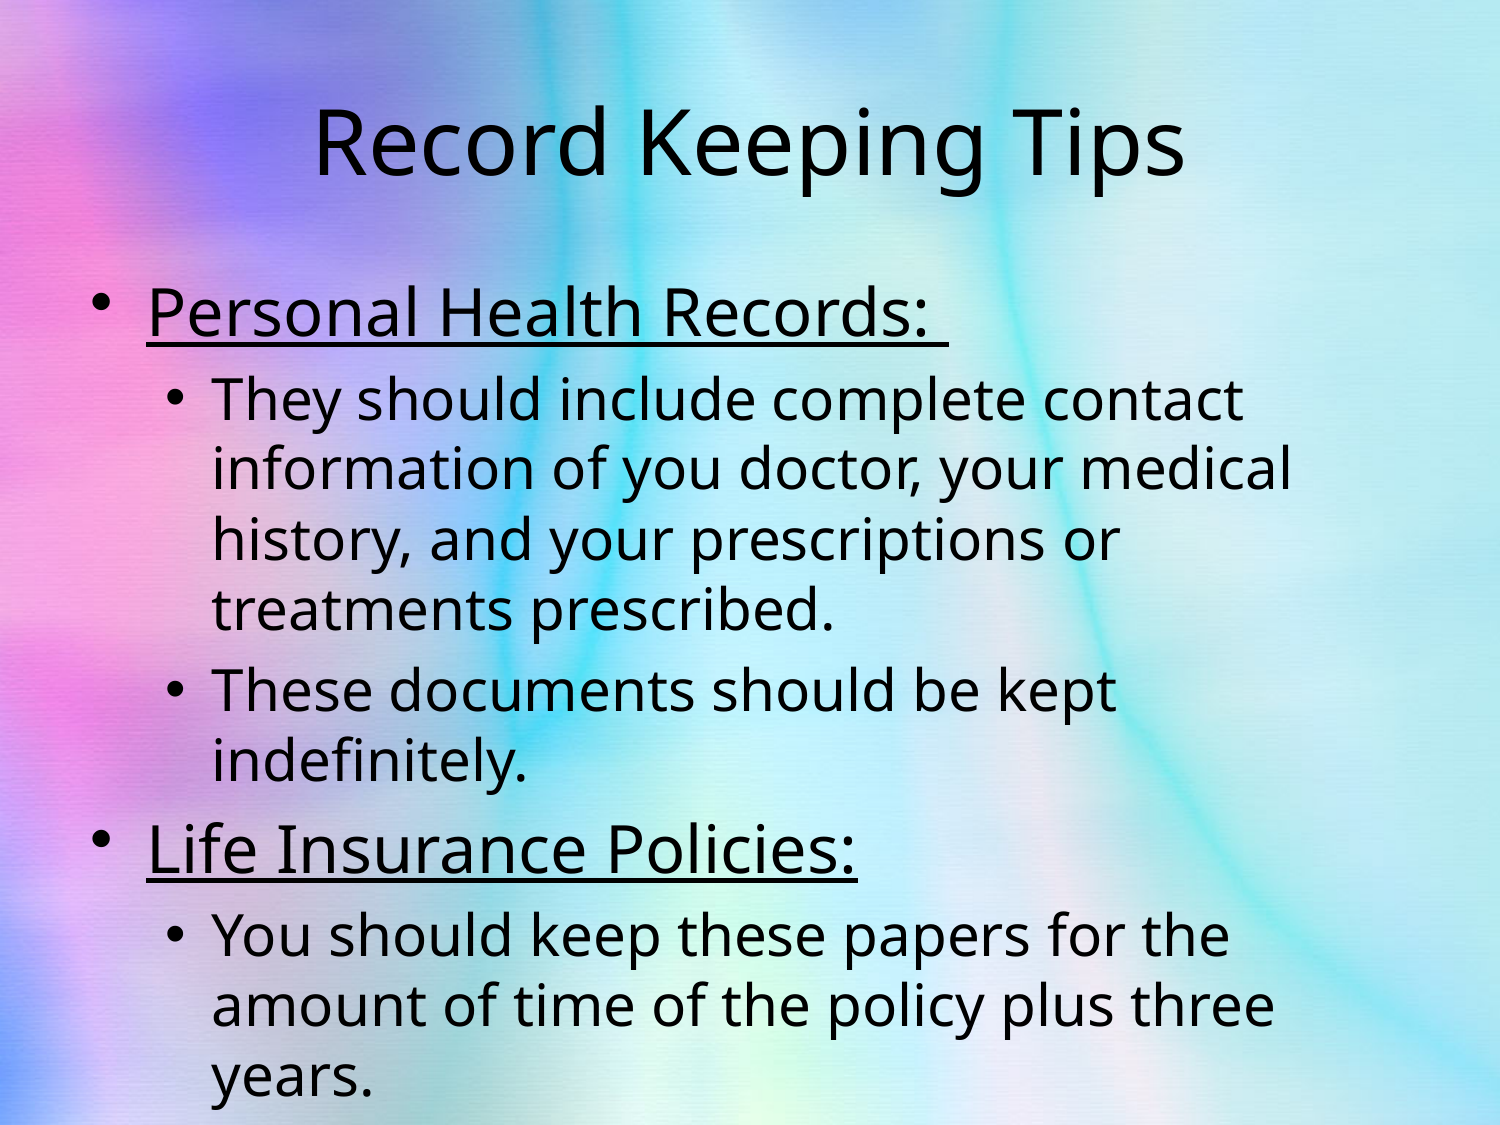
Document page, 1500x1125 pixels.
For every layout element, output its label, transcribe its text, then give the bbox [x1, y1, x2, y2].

title Record Keeping Tips [74, 44, 1426, 233]
list Personal Health Records: They should include complete contact information of you doctor, your medical history, and your prescriptions or treatments prescribed. These documents should be kept indefinitely. Life Insurance Policies: You should keep these papers for the amount of time of the policy plus three years. [74, 262, 1426, 1006]
picture [0, 0, 1500, 1125]
